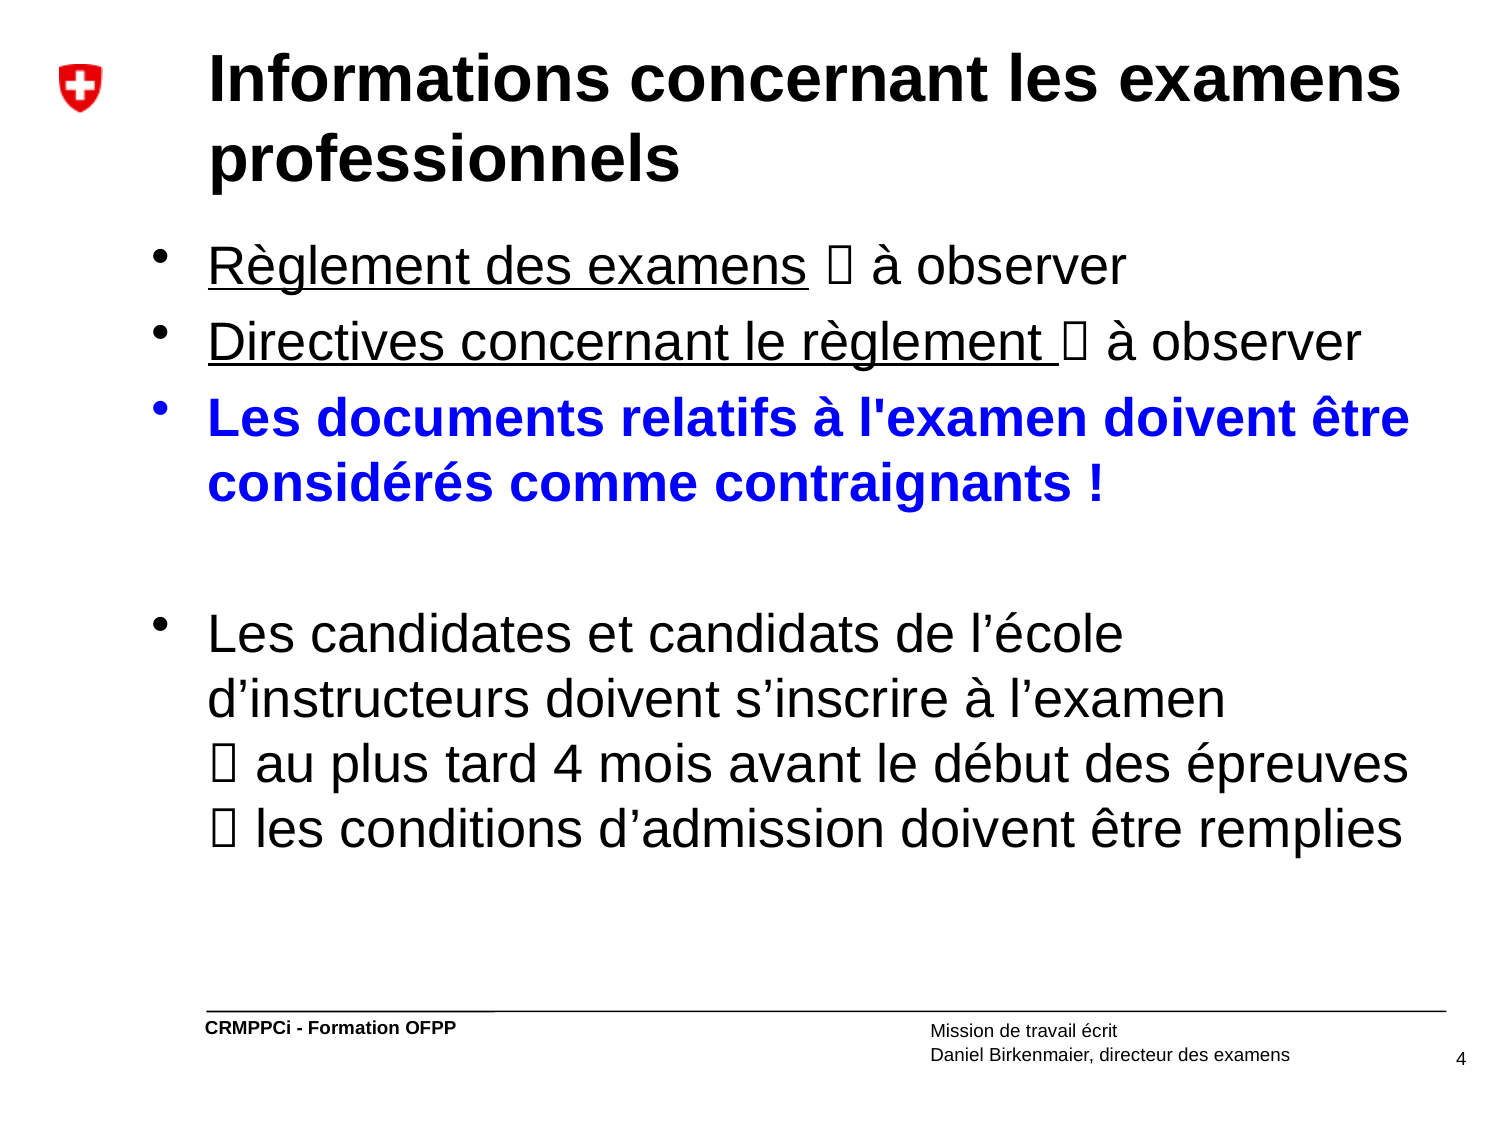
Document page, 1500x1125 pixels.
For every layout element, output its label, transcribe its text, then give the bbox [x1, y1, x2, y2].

footer Daniel Birkenmaier, directeur des examens [915, 1048, 1447, 1071]
title Informations concernant les examens professionnels [207, 34, 1433, 198]
list Règlement des examens  à observer Directives concernant le règlement  à observer Les documents relatifs à l'examen doivent être considérés comme contraignants ! Les candidates et candidats de l’école d’instructeurs doivent s’inscrire à l’examen  au plus tard 4 mois avant le début des épreuves  les conditions d’admission doivent être remplies [151, 230, 1438, 978]
picture [59, 64, 103, 114]
slide_number Mission de travail écrit [915, 1011, 1447, 1048]
